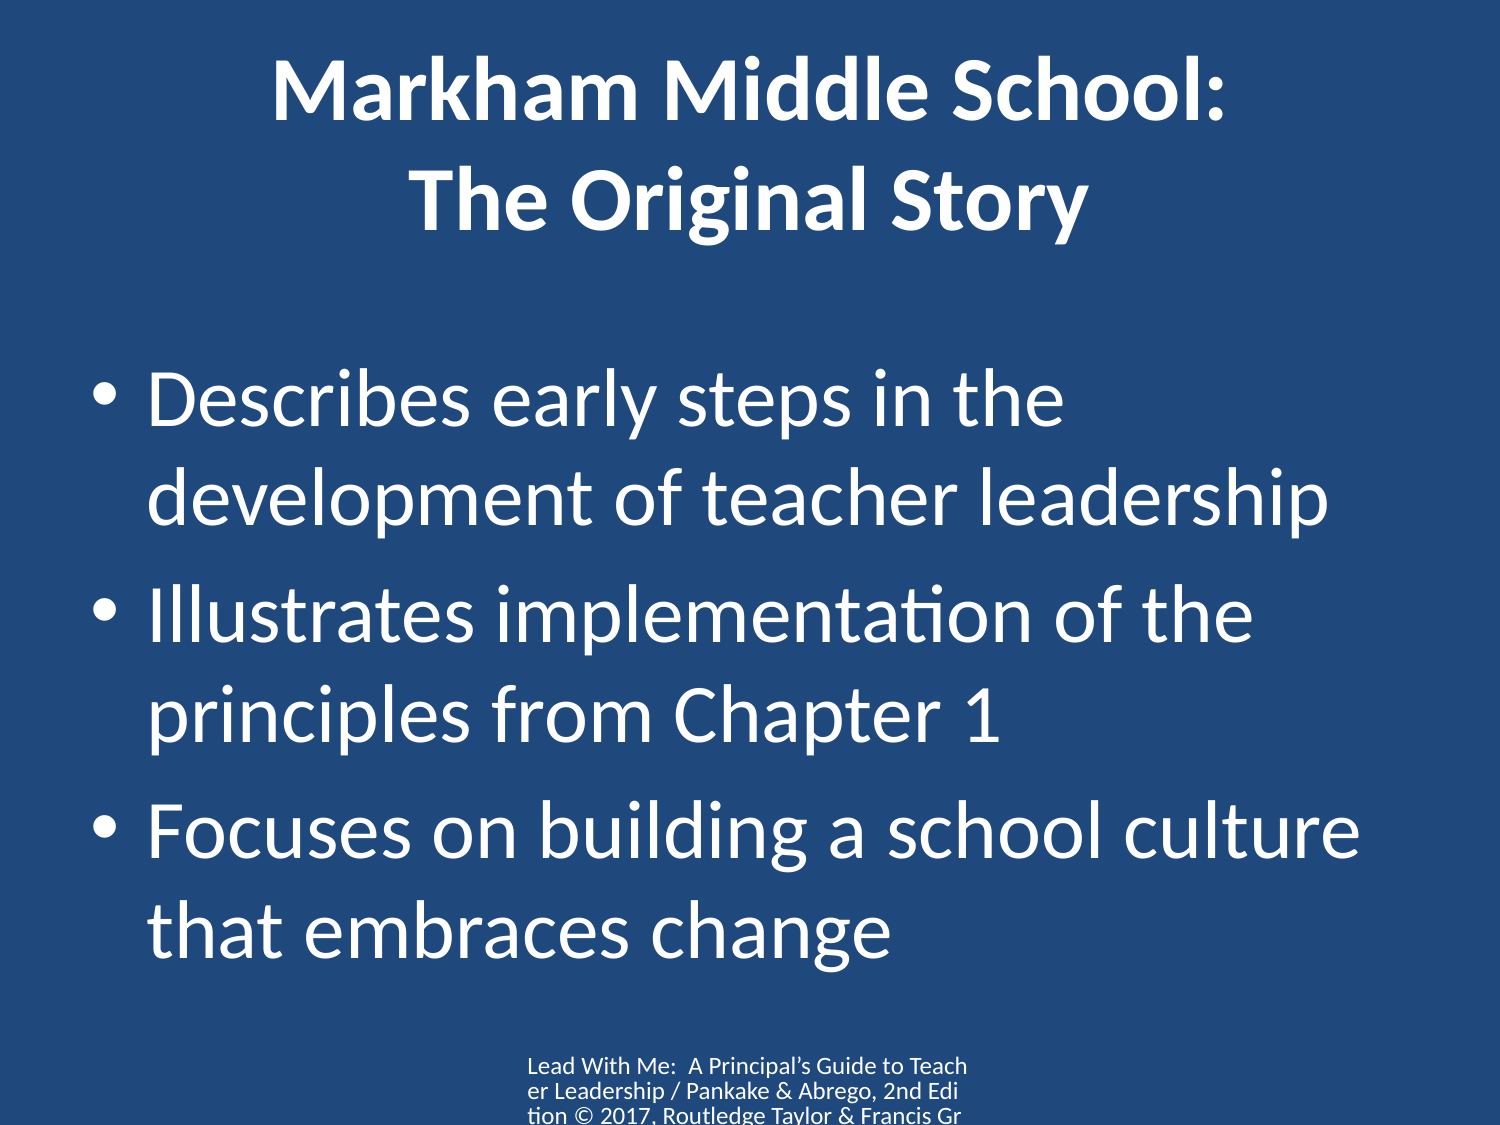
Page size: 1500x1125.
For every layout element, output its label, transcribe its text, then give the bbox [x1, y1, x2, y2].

footer Lead With Me: A Principal’s Guide to Teacher Leadership / Pankake & Abrego, 2nd Edition © 2017, Routledge Taylor & Francis Group [512, 1034, 988, 1095]
list Describes early steps in the development of teacher leadership Illustrates implementation of the principles from Chapter 1 Focuses on building a school culture that embraces change [75, 335, 1425, 1065]
title Markham Middle School: The Original Story [75, 45, 1425, 233]
